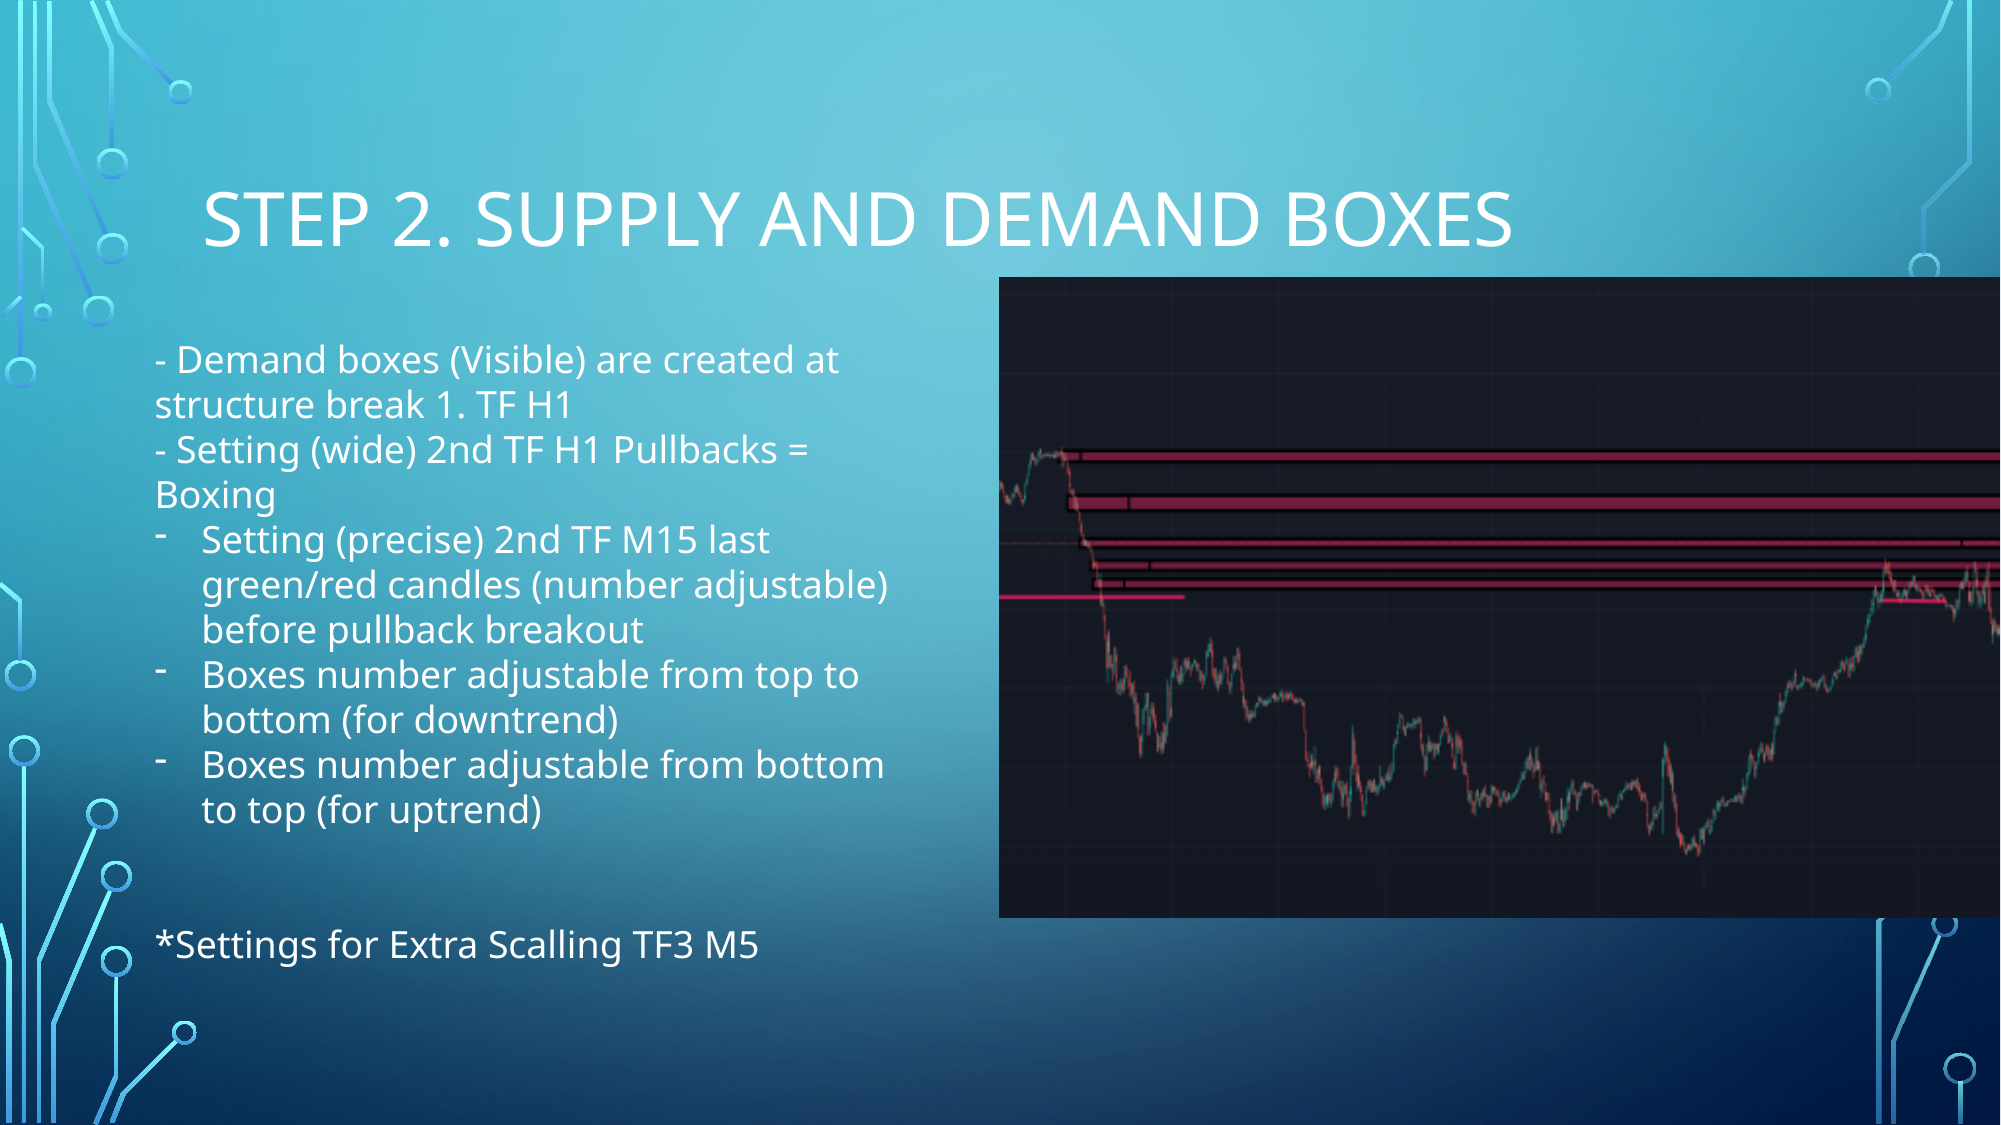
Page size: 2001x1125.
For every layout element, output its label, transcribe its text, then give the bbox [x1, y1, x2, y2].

title Step 2. Supply and demand boxes [187, 101, 1813, 344]
text_box - Demand boxes (Visible) are created at structure break 1. TF H1 - Setting (wide) 2nd TF H1 Pullbacks = Boxing Setting (precise) 2nd TF M15 last green/red candles (number adjustable) before pullback breakout Boxes number adjustable from top to bottom (for downtrend) Boxes number adjustable from bottom to top (for uptrend) *Settings for Extra Scalling TF3 M5 [139, 328, 913, 1019]
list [999, 277, 2000, 918]
